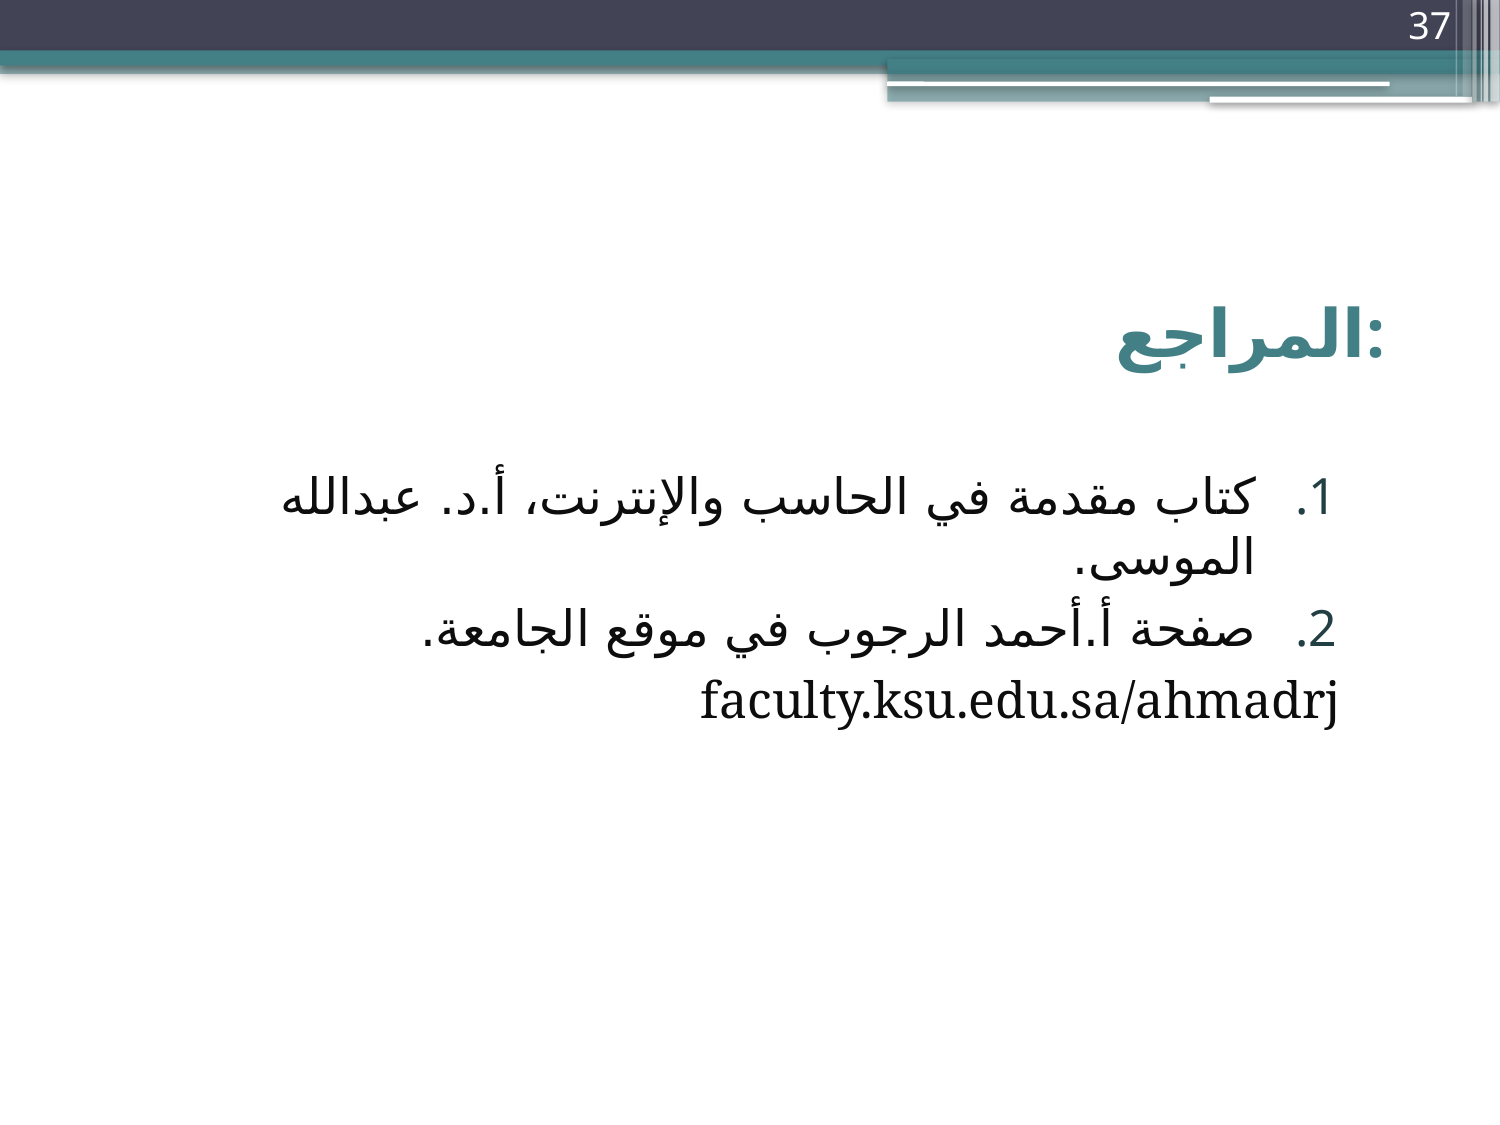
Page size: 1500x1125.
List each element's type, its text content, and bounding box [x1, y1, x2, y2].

title المراجع: [975, 249, 1400, 413]
list كتاب مقدمة في الحاسب والإنترنت، أ.د. عبدالله الموسى. صفحة أ.أحمد الرجوب في موقع الجامعة. faculty.ksu.edu.sa/ahmadrj [147, 385, 1375, 800]
slide_number 37 [1341, 0, 1466, 61]
